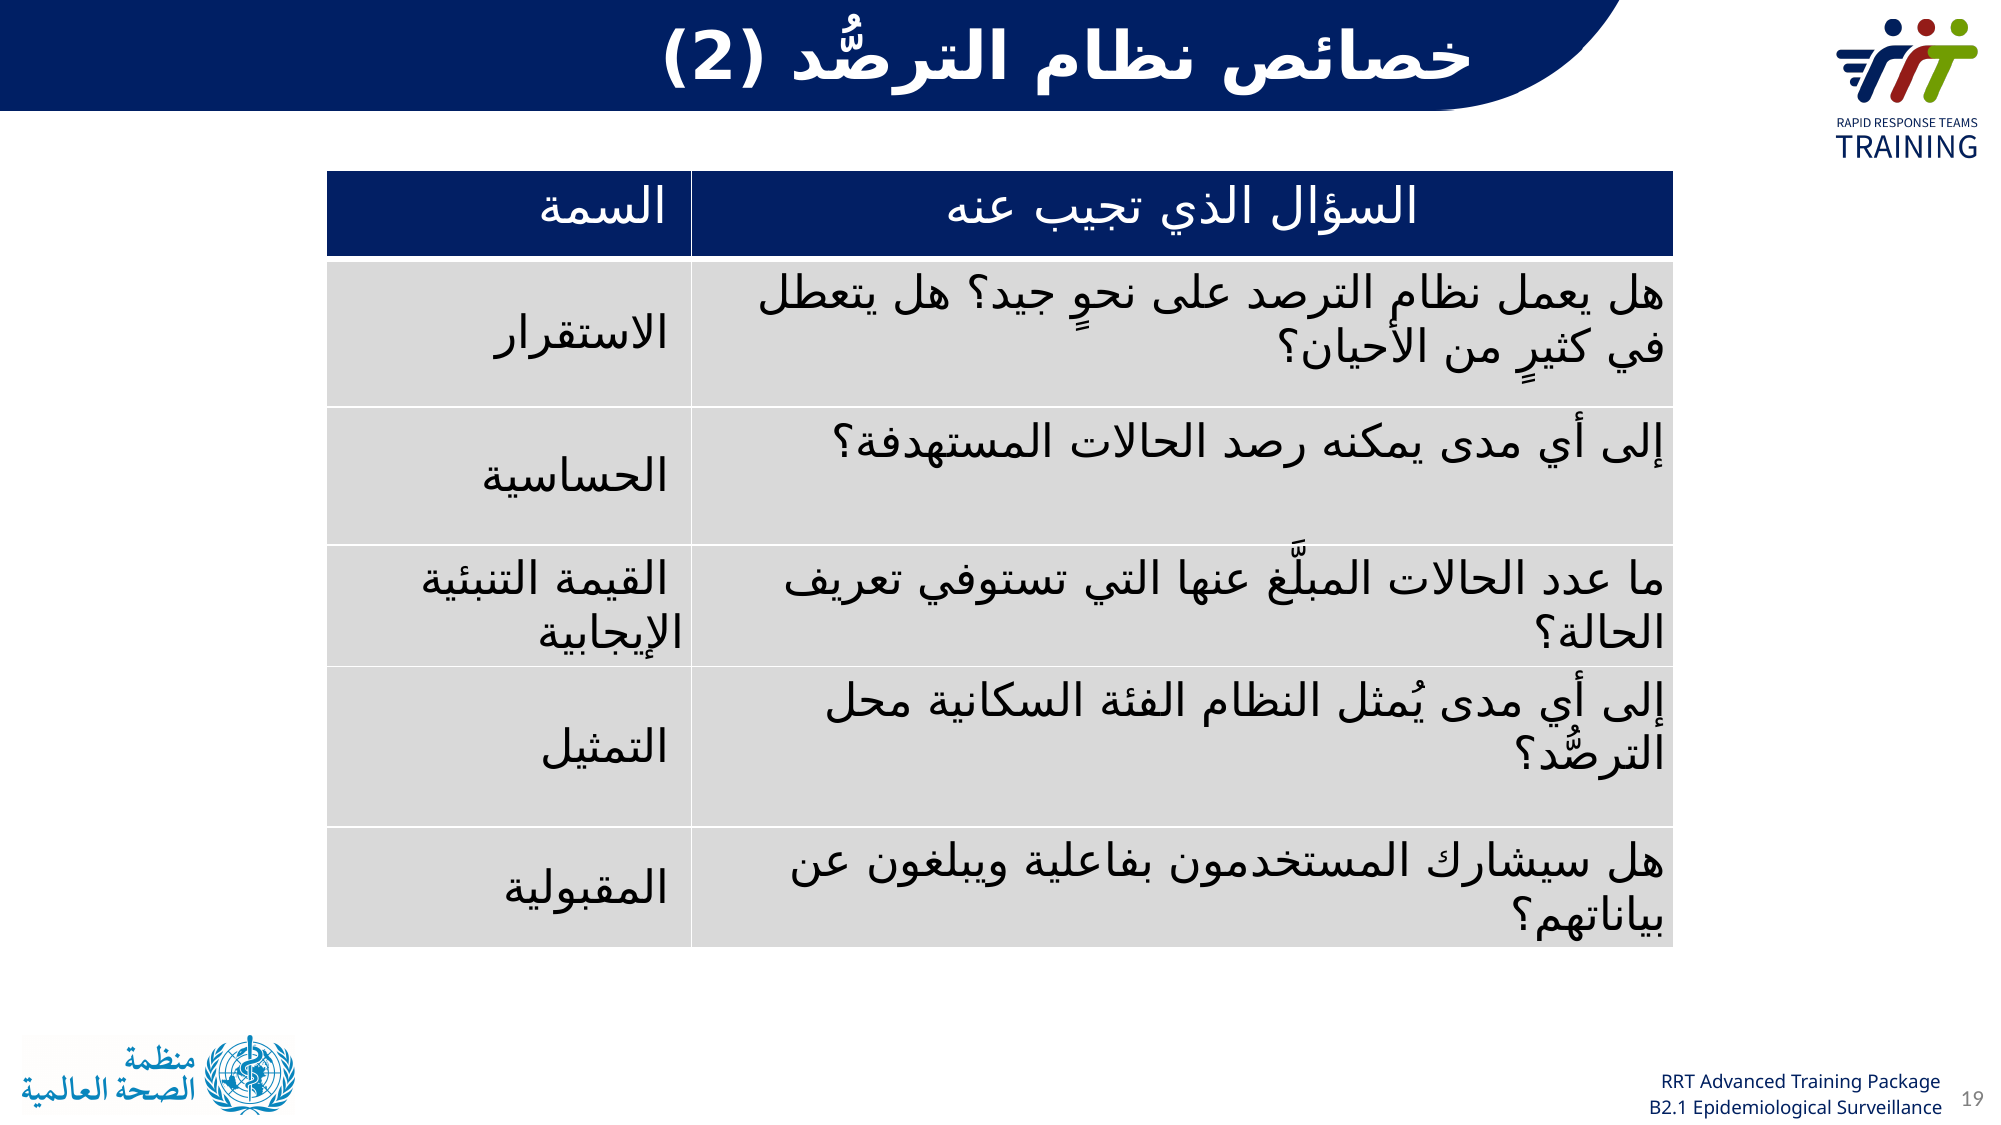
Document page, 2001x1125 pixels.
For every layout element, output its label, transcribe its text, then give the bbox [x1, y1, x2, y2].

table_cell إلى أي مدى يمكنه رصد الحالات المستهدفة؟ [692, 408, 1673, 544]
text_box خصائص نظام الترصُّد (2) [10, 12, 1507, 104]
picture [252, 1050, 258, 1059]
table_cell الحساسية [327, 408, 691, 544]
table_cell إلى أي مدى يُمثل النظام الفئة السكانية محل الترصُّد؟ [692, 667, 1673, 826]
table_cell القيمة التنبئية الإيجابية [327, 546, 691, 666]
picture [1835, 19, 1978, 167]
table_cell هل سيشارك المستخدمون بفاعلية ويبلغون عن بياناتهم؟ [692, 828, 1673, 947]
picture [0, 0, 1646, 111]
table_cell هل يعمل نظام الترصد على نحوٍ جيد؟ هل يتعطل في كثيرٍ من الأحيان؟ [692, 262, 1673, 406]
table_header السمة [327, 171, 691, 256]
table_header السؤال الذي تجيب عنه [692, 171, 1673, 256]
table_cell التمثيل [327, 667, 691, 826]
table_cell الاستقرار [327, 262, 691, 406]
picture [22, 1035, 295, 1115]
table_cell ما عدد الحالات المبلَّغ عنها التي تستوفي تعريف الحالة؟ [692, 546, 1673, 666]
table_cell المقبولية [327, 828, 691, 947]
